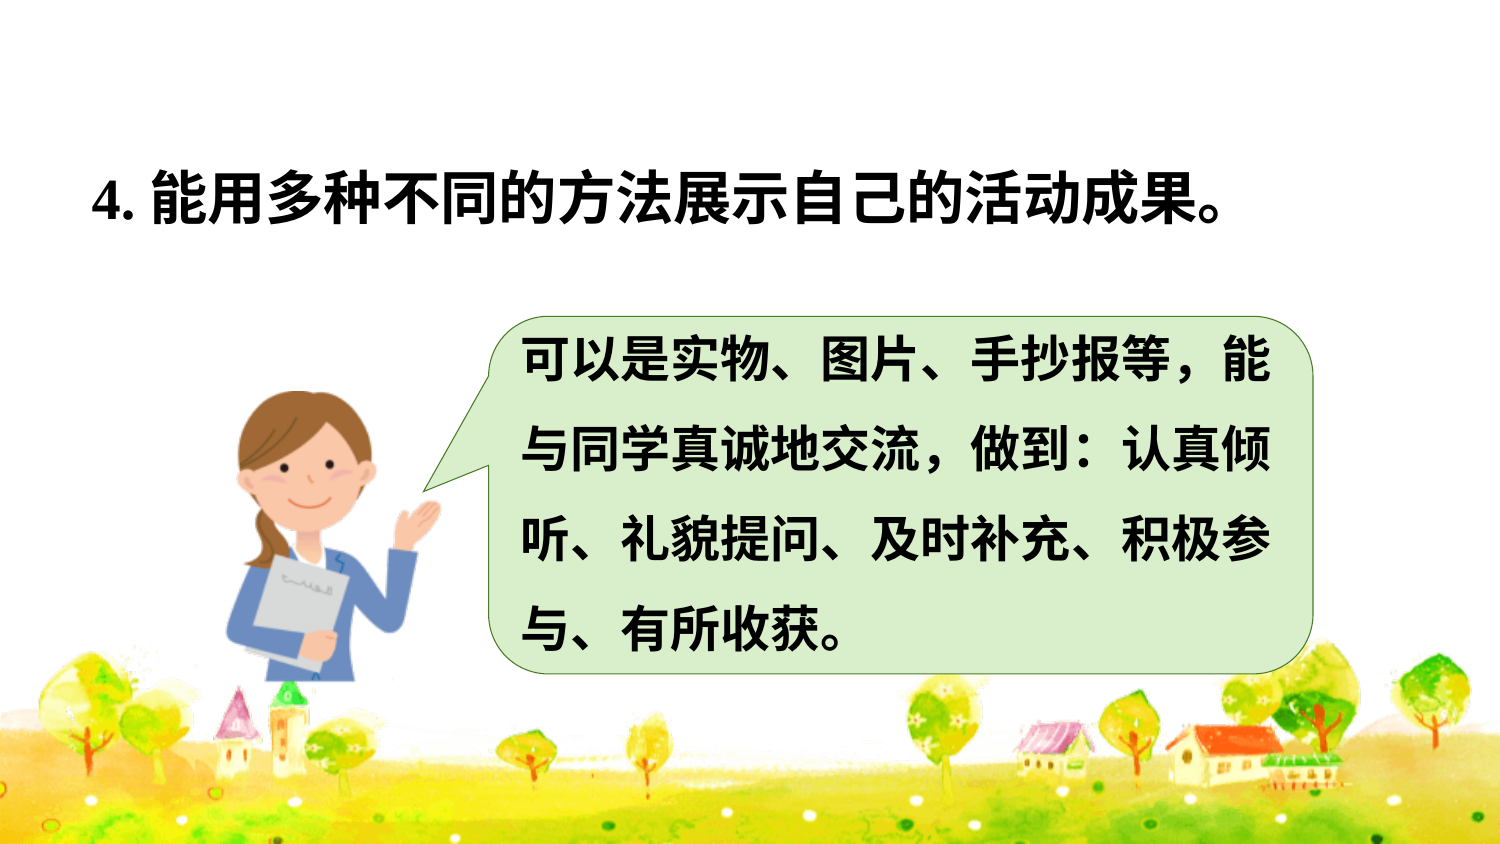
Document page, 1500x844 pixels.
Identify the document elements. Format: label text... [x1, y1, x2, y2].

text_box 4.能用多种不同的方法展示自己的活动成果。 [76, 119, 1282, 239]
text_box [177, 316, 1314, 685]
picture [0, 614, 1500, 844]
